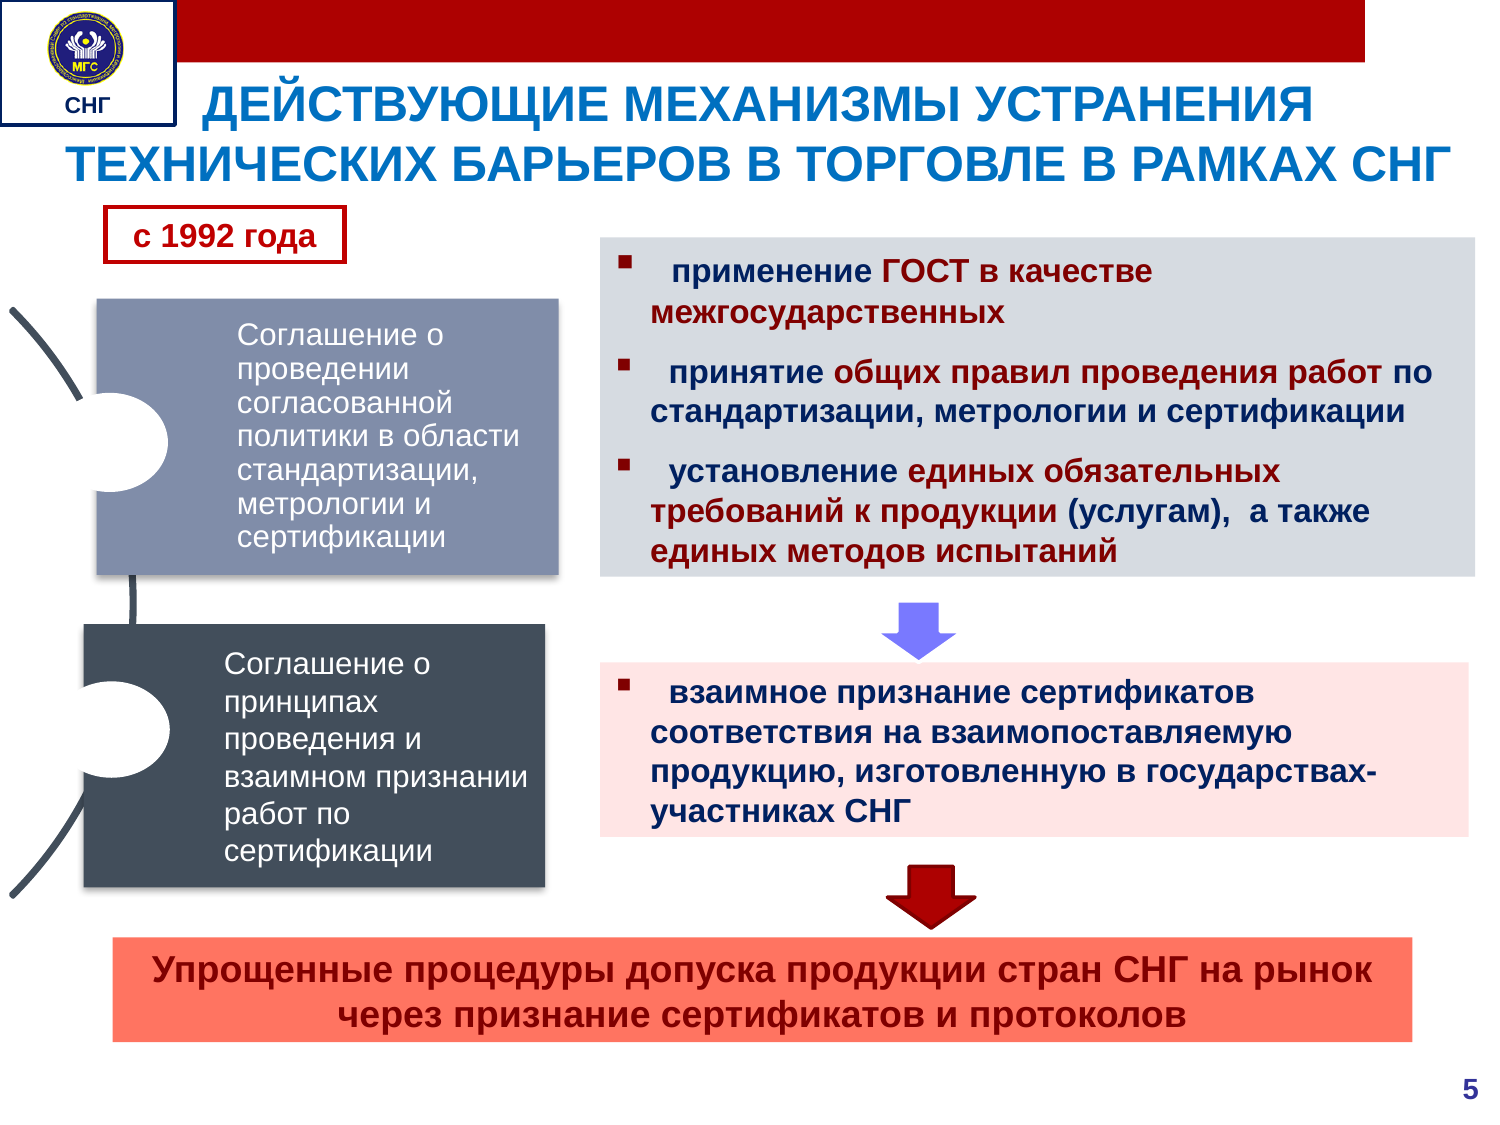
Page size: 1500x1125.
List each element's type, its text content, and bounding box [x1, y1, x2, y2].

text_box Упрощенные процедуры допуска продукции стран СНГ на рынок через признание сертификатов и протоколов [112, 937, 1413, 1043]
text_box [0, 289, 585, 910]
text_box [0, 0, 176, 126]
text_box [873, 598, 965, 664]
text_box ДЕЙСТВУЮЩИЕ МЕХАНИЗМЫ УСТРАНЕНИЯ ТЕХНИЧЕСКИХ БАРЬЕРОВ В ТОРГОВЛЕ В РАМКАХ СНГ [16, 74, 1500, 189]
text_box применение ГОСТ в качестве межгосударственных принятие общих правил проведения работ по стандартизации, метрологии и сертификации установление единых обязательных требований к продукции (услугам), а также единых методов испытаний [600, 237, 1476, 577]
text_box [885, 864, 977, 930]
text_box 5 [1385, 1062, 1500, 1113]
text_box взаимное признание сертификатов соответствия на взаимопоставляемую продукцию, изготовленную в государствах- участниках СНГ [600, 662, 1469, 837]
text_box с 1992 года [105, 207, 345, 263]
